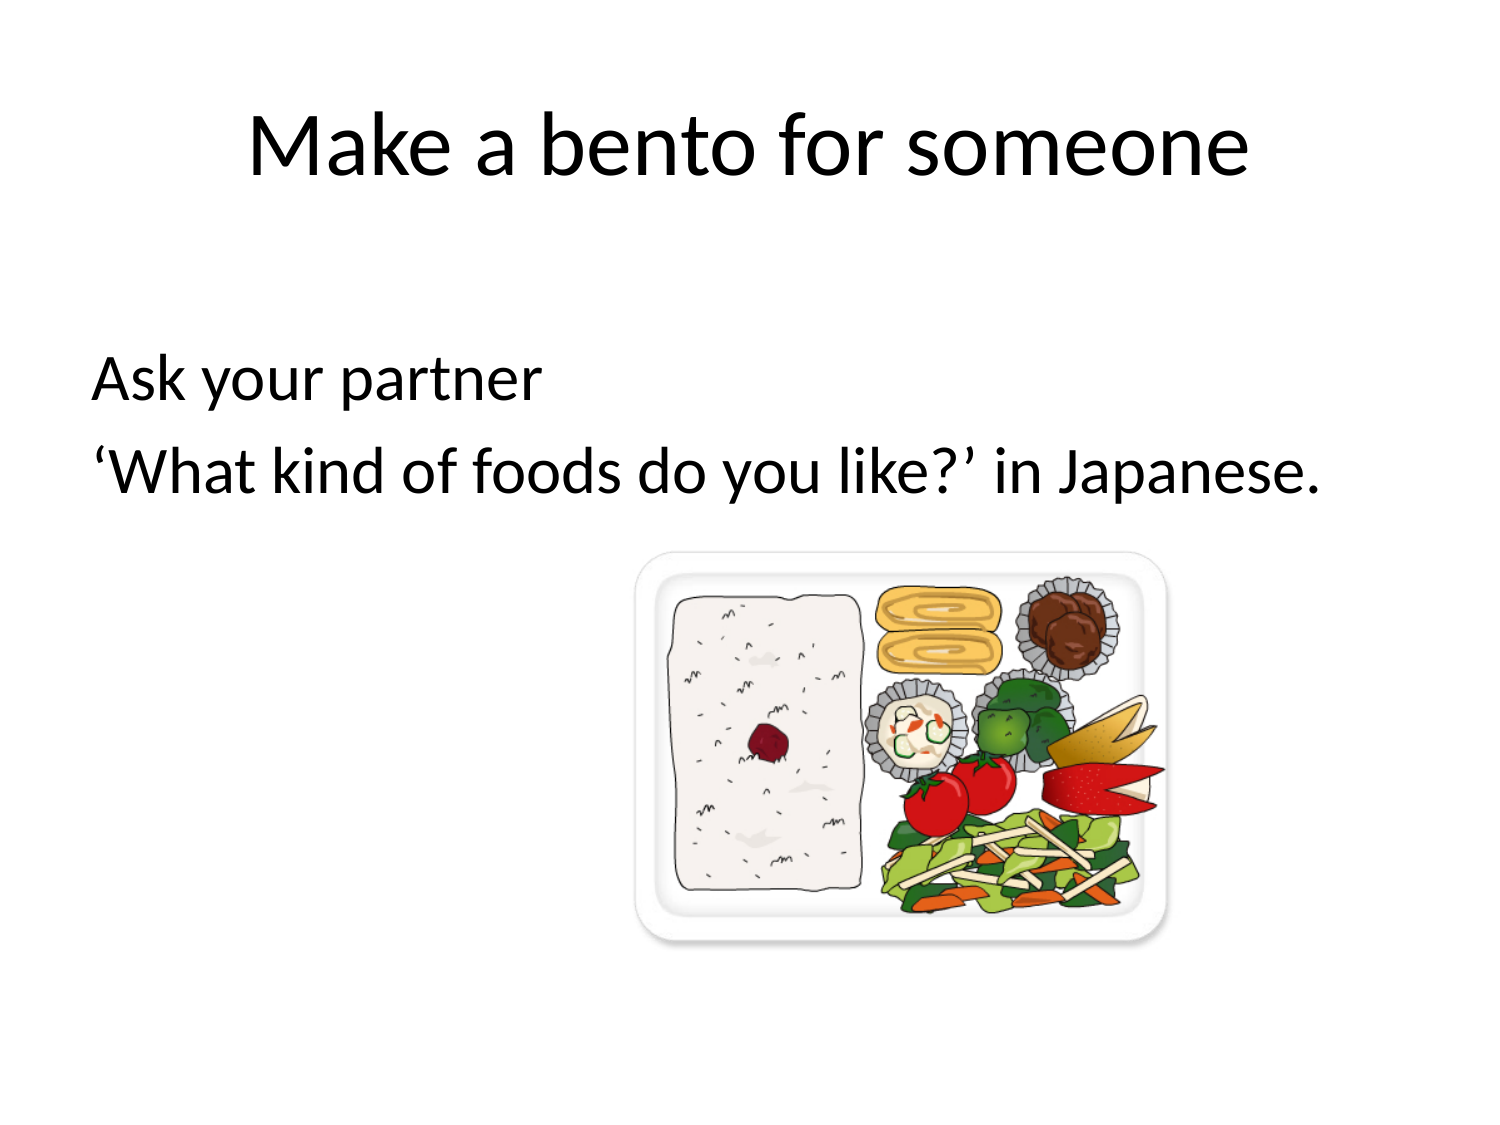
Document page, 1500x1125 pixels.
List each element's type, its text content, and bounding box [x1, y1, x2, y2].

list Ask your partner ‘What kind of foods do you like?’ in Japanese. [76, 326, 1427, 639]
title Make a bento for someone [75, 45, 1425, 233]
picture [619, 538, 1184, 965]
